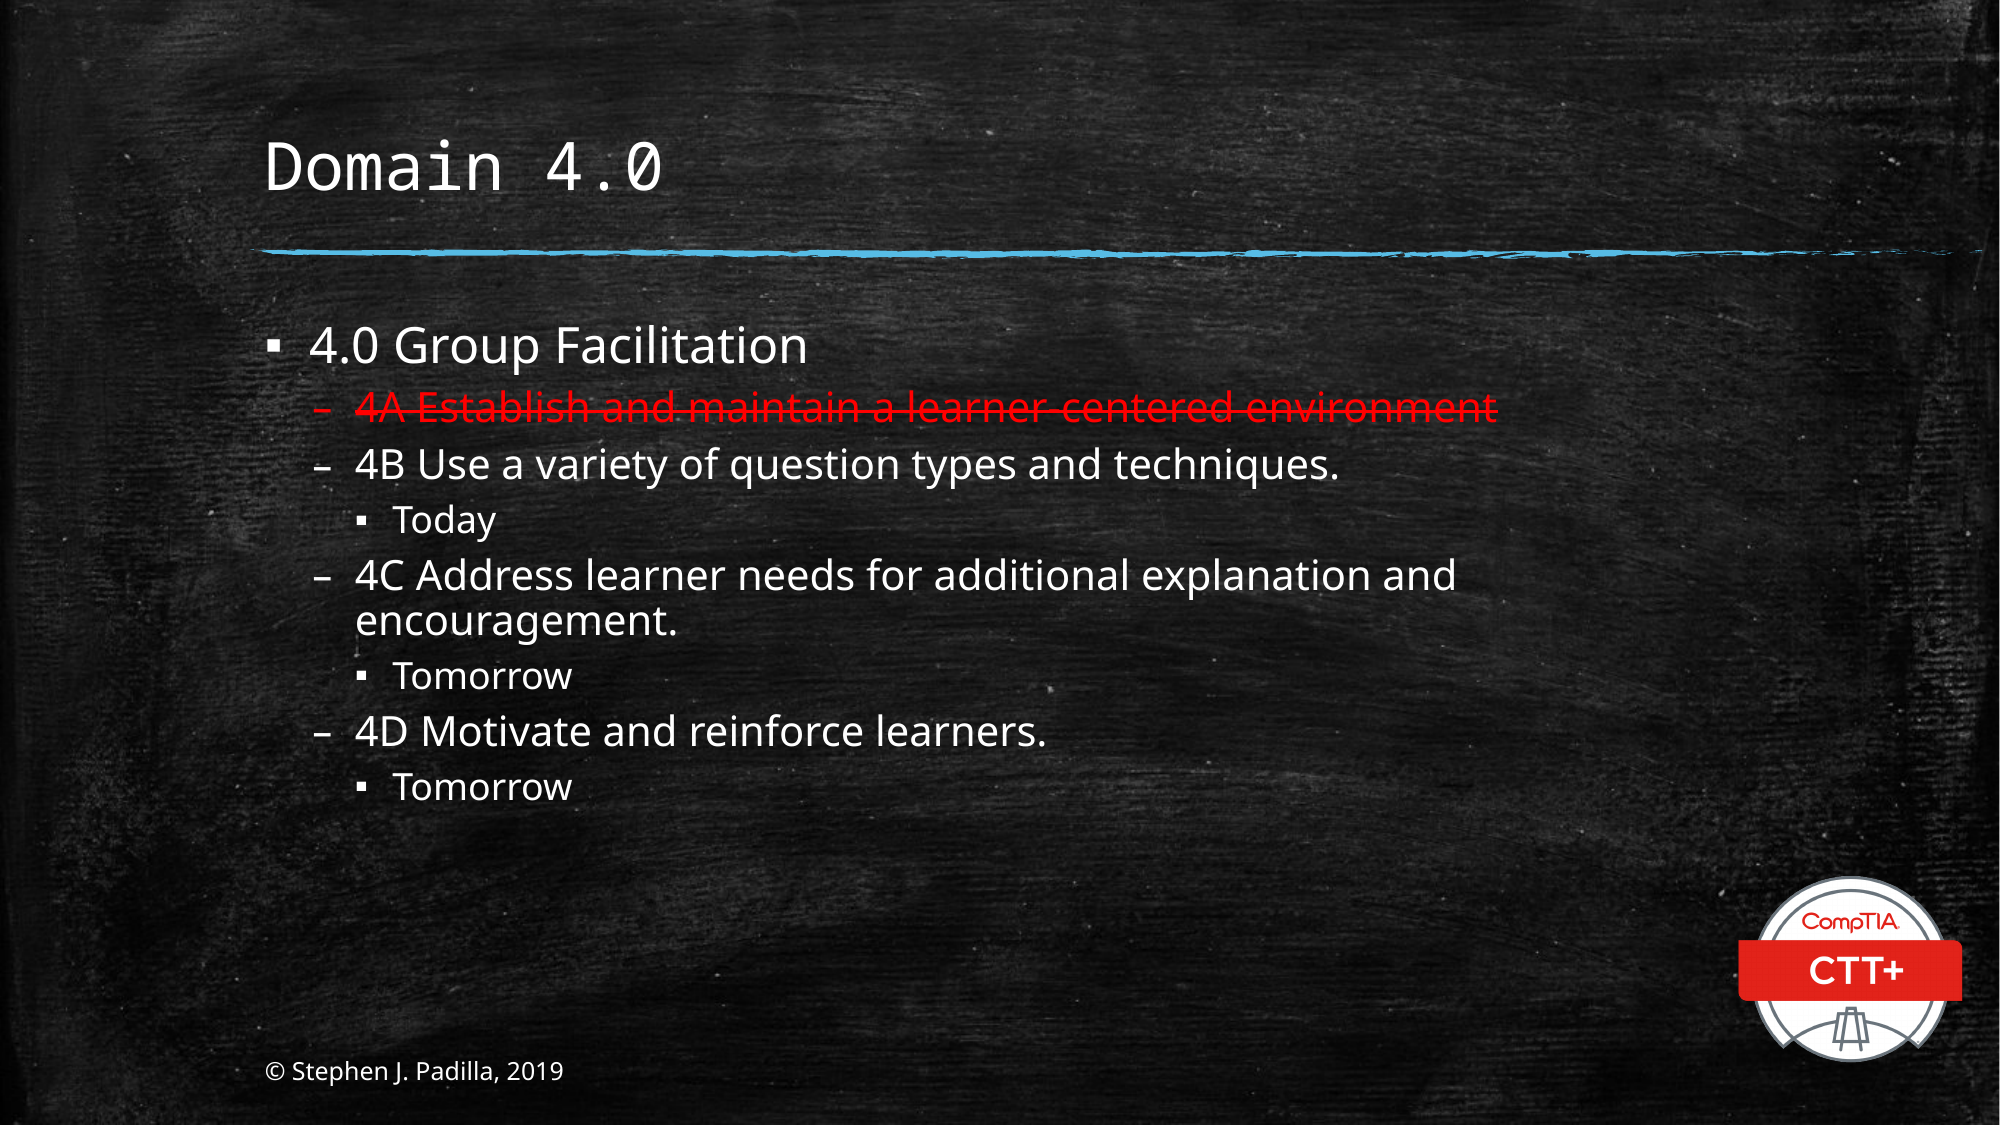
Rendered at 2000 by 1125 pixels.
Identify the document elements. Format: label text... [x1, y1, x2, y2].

picture [1699, 824, 2000, 1125]
footer © Stephen J. Padilla, 2019 [249, 1050, 1288, 1096]
title Domain 4.0 [249, 45, 1750, 213]
list 4.0 Group Facilitation 4A Establish and maintain a learner-centered environment 4B Use a variety of question types and techniques. Today 4C Address learner needs for additional explanation and encouragement. Tomorrow 4D Motivate and reinforce learners. Tomorrow [249, 312, 1750, 1013]
